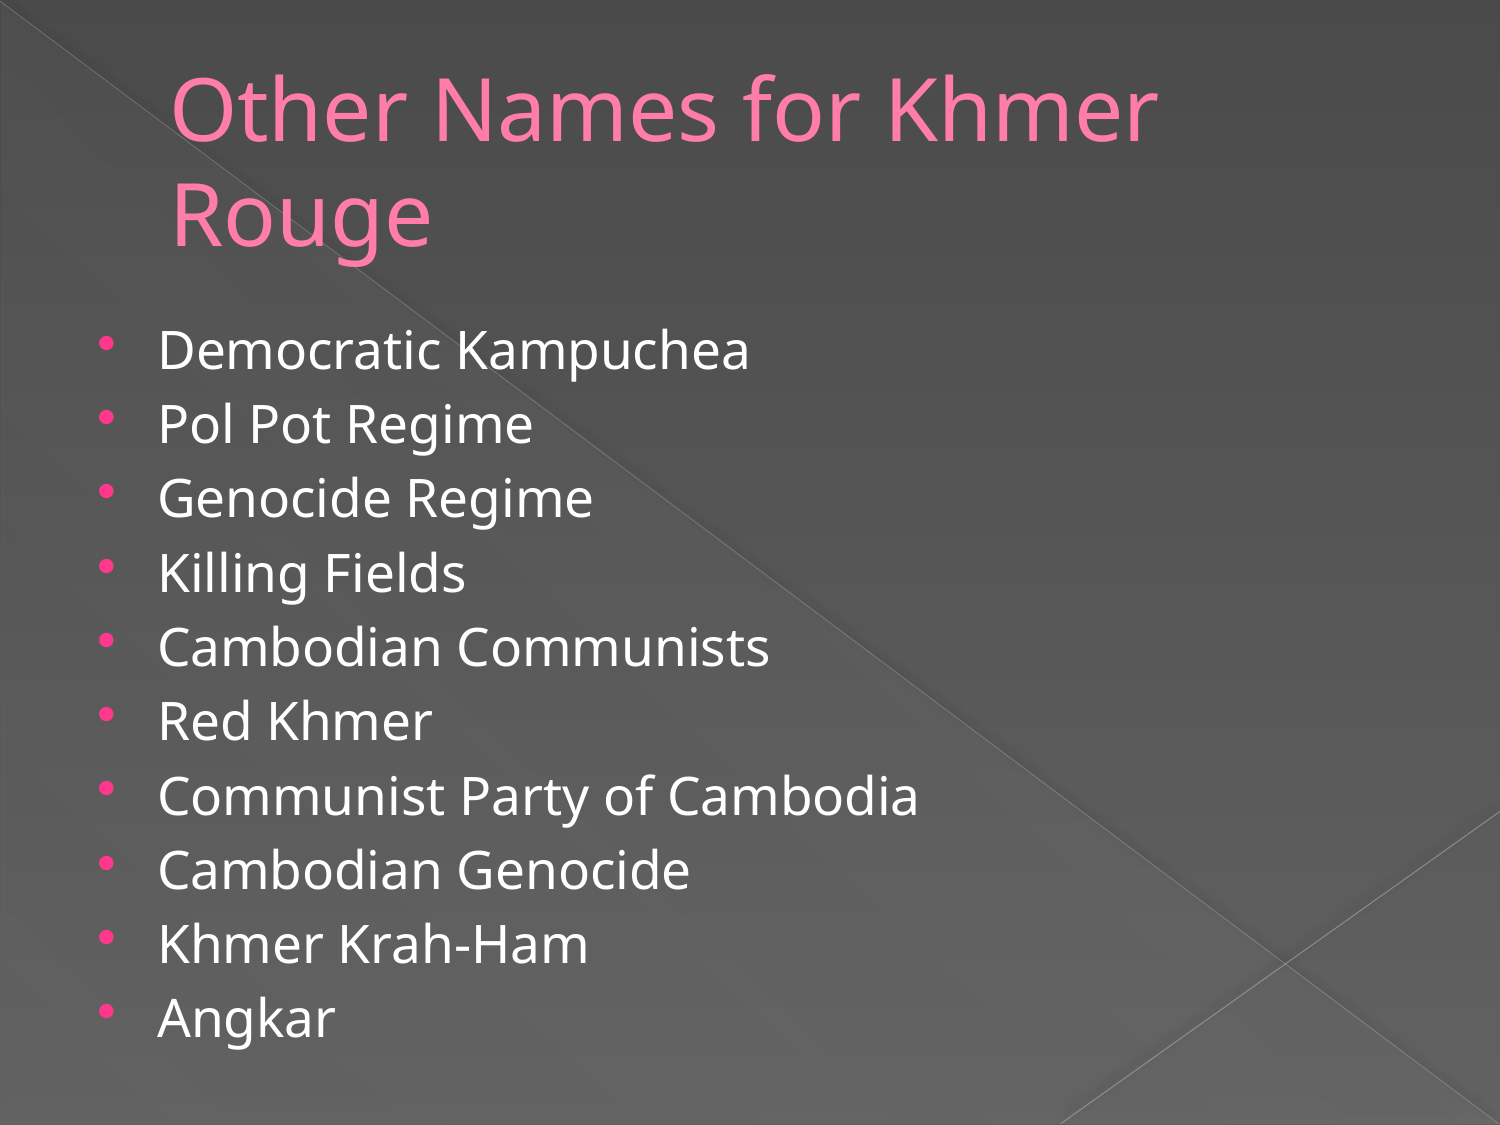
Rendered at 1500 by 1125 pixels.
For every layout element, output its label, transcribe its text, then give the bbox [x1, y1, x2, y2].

list Democratic Kampuchea Pol Pot Regime Genocide Regime Killing Fields Cambodian Communists Red Khmer Communist Party of Cambodia Cambodian Genocide Khmer Krah-Ham Angkar [75, 308, 1425, 1059]
title Other Names for Khmer Rouge [75, 43, 1425, 274]
